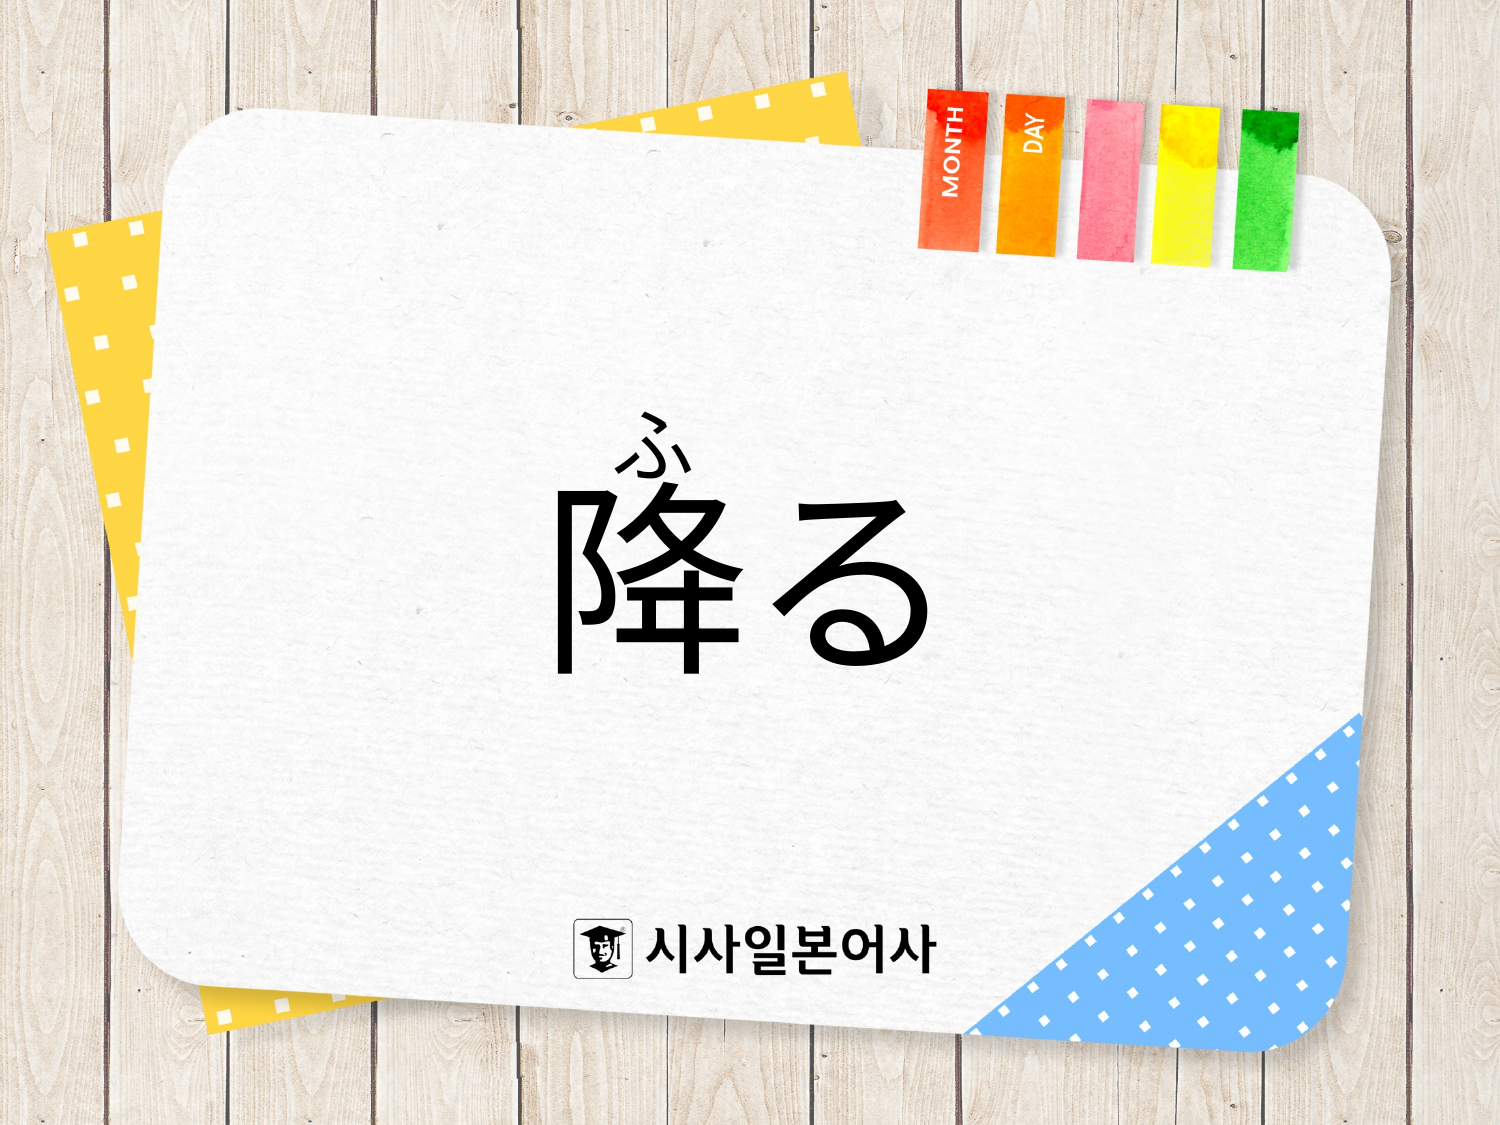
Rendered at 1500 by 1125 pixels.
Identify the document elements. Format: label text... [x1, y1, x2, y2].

title 降る [75, 338, 1425, 811]
text_box ふ [597, 385, 711, 501]
picture [0, 0, 1500, 1125]
